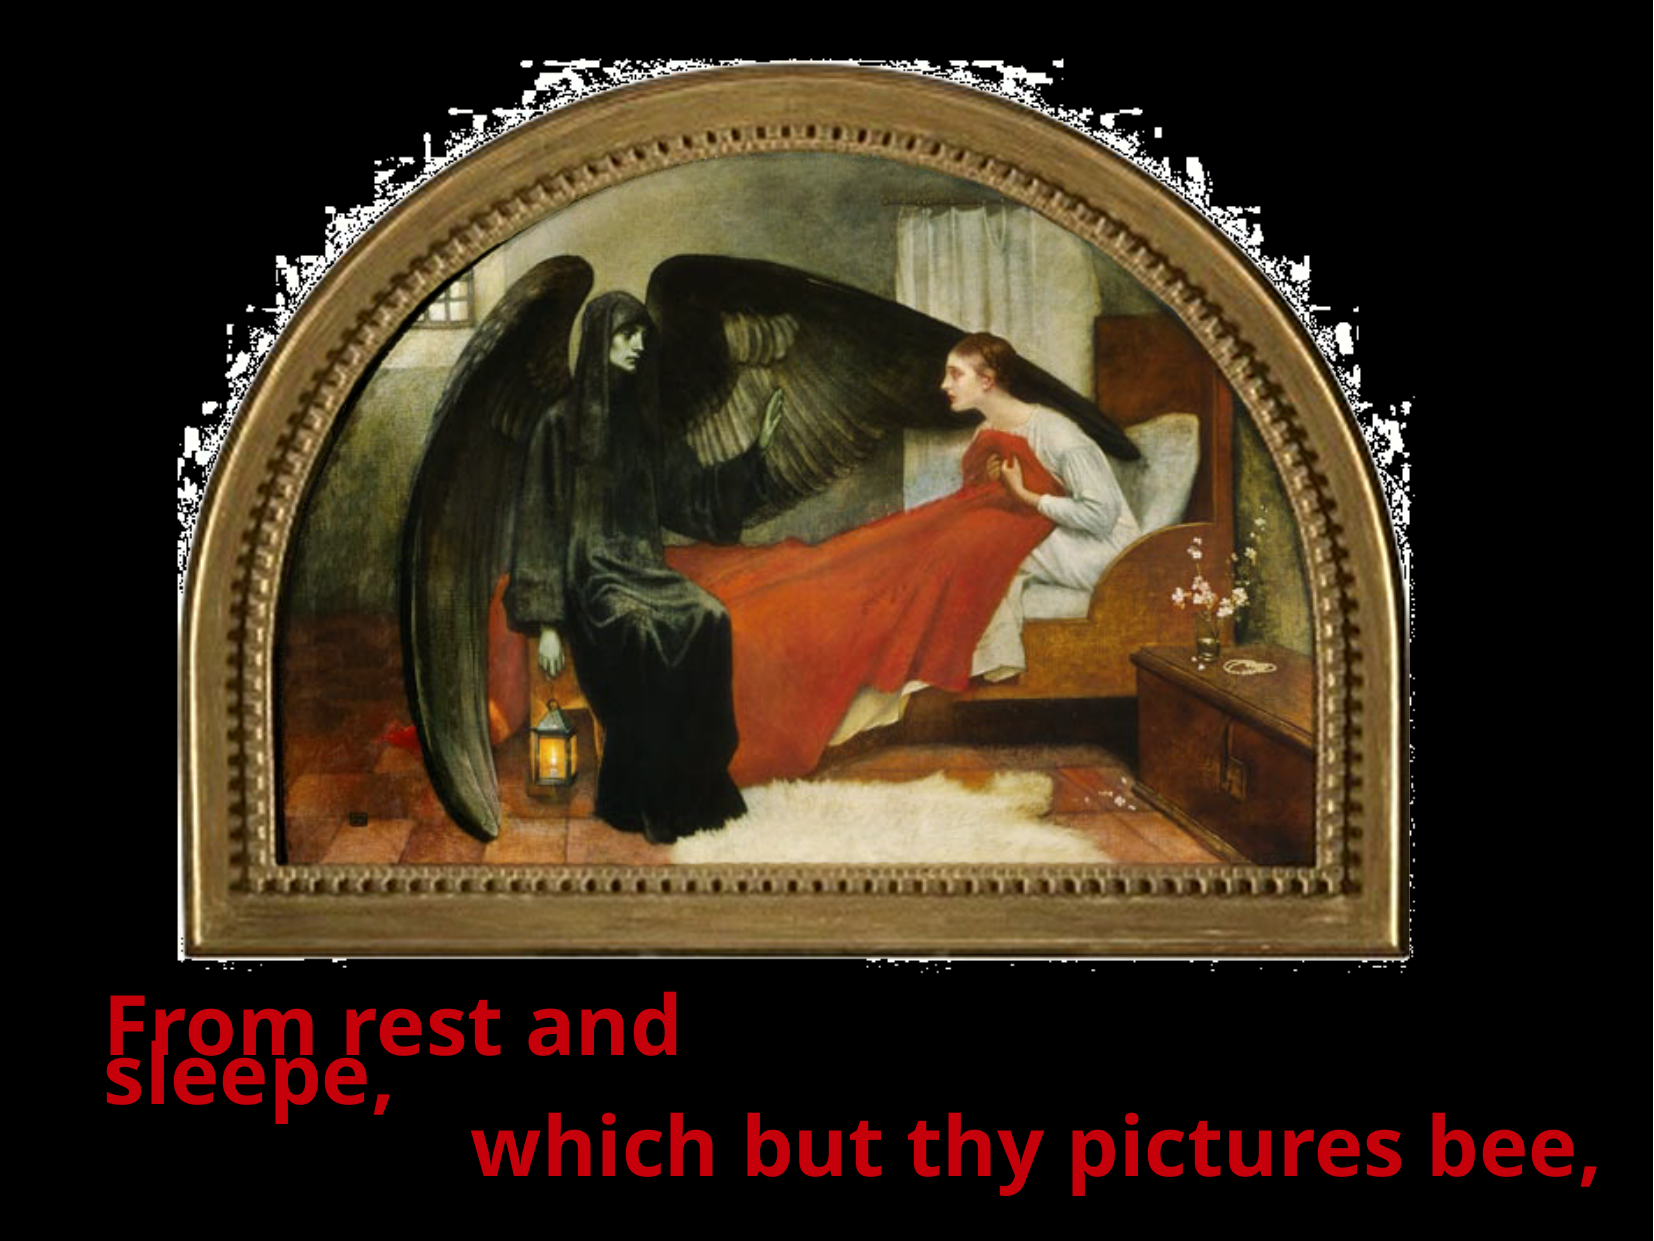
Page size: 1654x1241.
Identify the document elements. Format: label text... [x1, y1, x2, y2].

picture [163, 45, 1424, 976]
text_box From rest and sleepe, [89, 1007, 979, 1123]
text_box which but thy pictures bee, [456, 1095, 1618, 1203]
